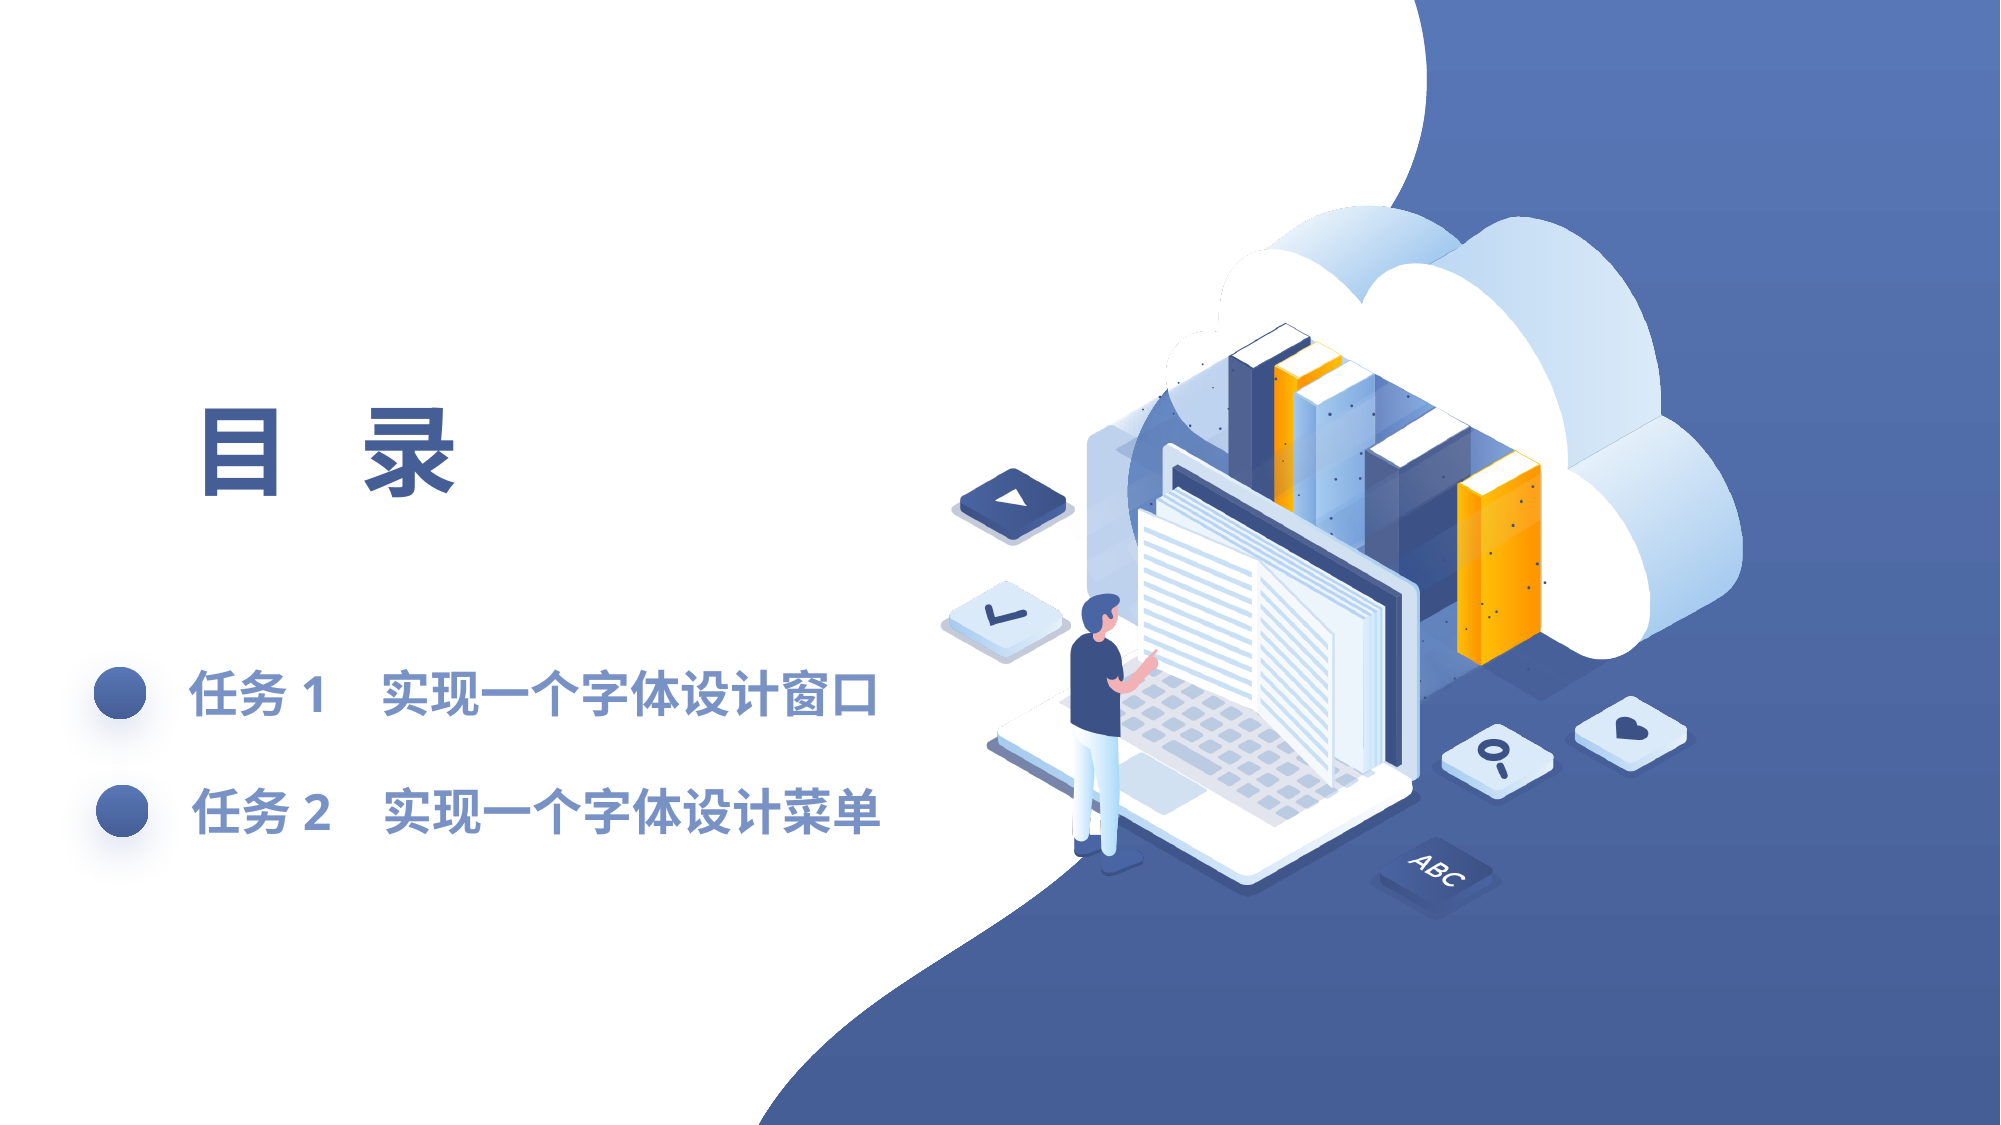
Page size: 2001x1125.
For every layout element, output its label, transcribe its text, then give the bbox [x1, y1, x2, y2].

text_box 任务2 实现一个字体设计菜单 [176, 772, 940, 848]
text_box 目 录 [176, 381, 590, 517]
text_box 任务1 实现一个字体设计窗口 [173, 654, 940, 730]
text_box [759, 0, 2000, 1125]
text_box [92, 665, 148, 720]
picture [940, 205, 1743, 920]
text_box [95, 783, 150, 838]
